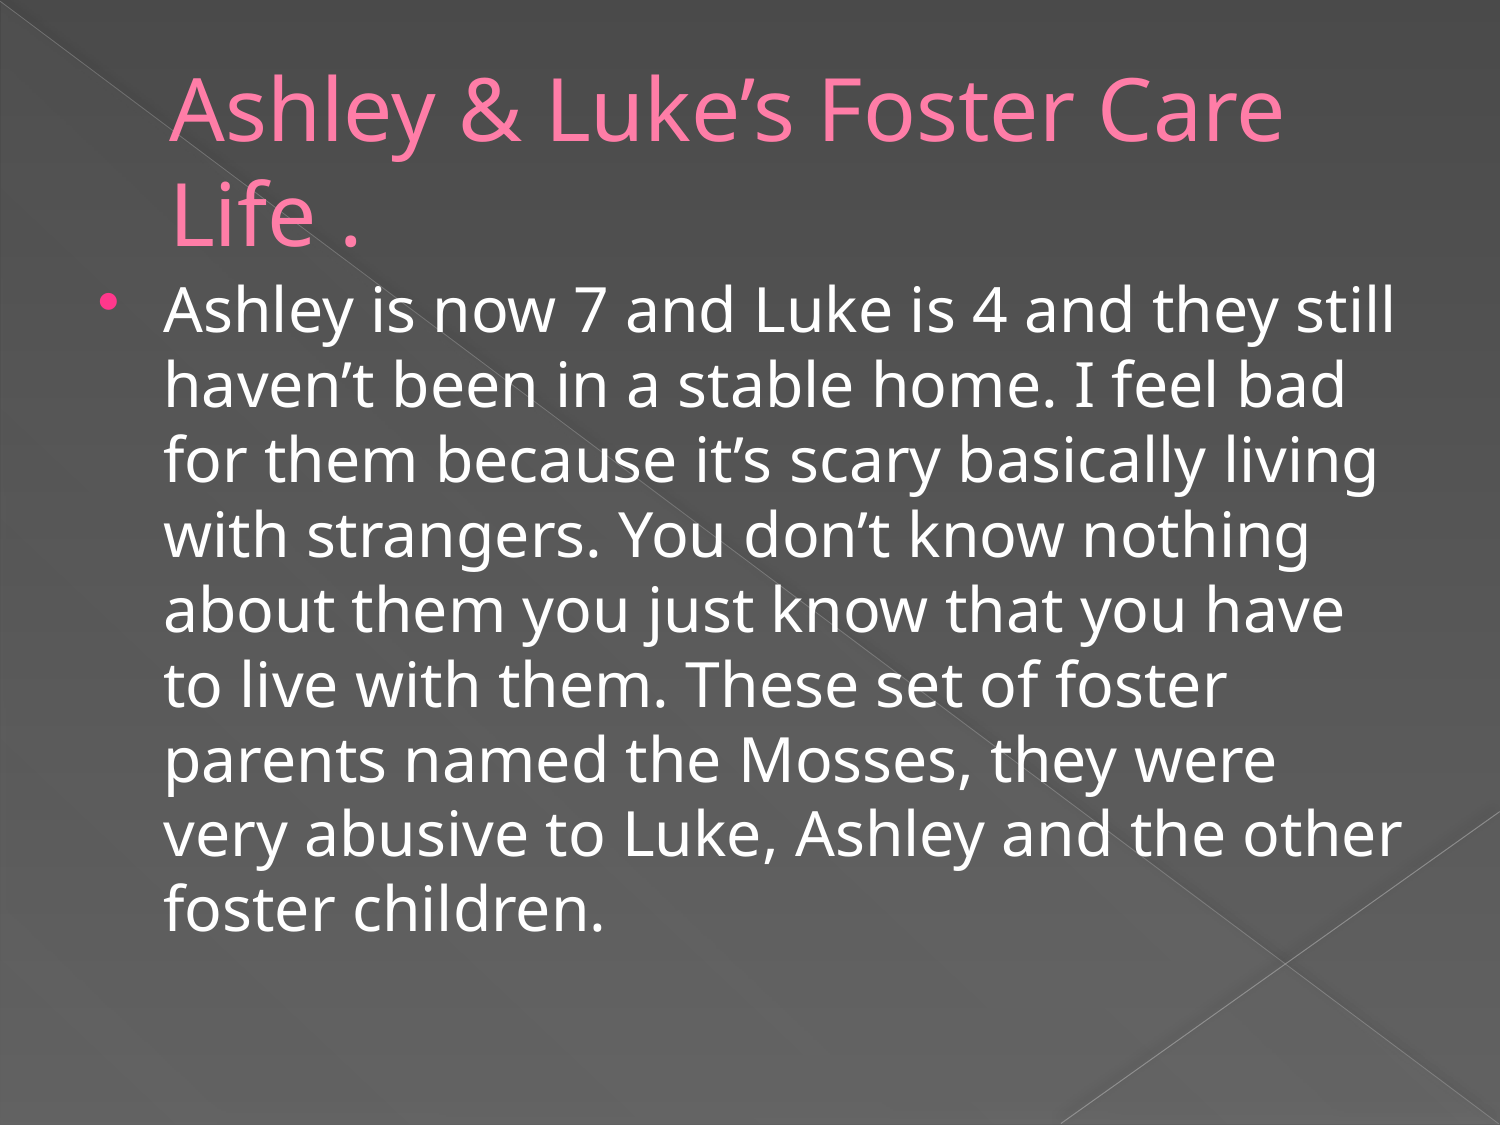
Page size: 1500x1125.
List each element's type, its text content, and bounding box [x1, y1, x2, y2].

list Ashley is now 7 and Luke is 4 and they still haven’t been in a stable home. I feel bad for them because it’s scary basically living with strangers. You don’t know nothing about them you just know that you have to live with them. These set of foster parents named the Mosses, they were very abusive to Luke, Ashley and the other foster children. [75, 262, 1425, 1013]
title Ashley & Luke’s Foster Care Life . [75, 43, 1425, 262]
